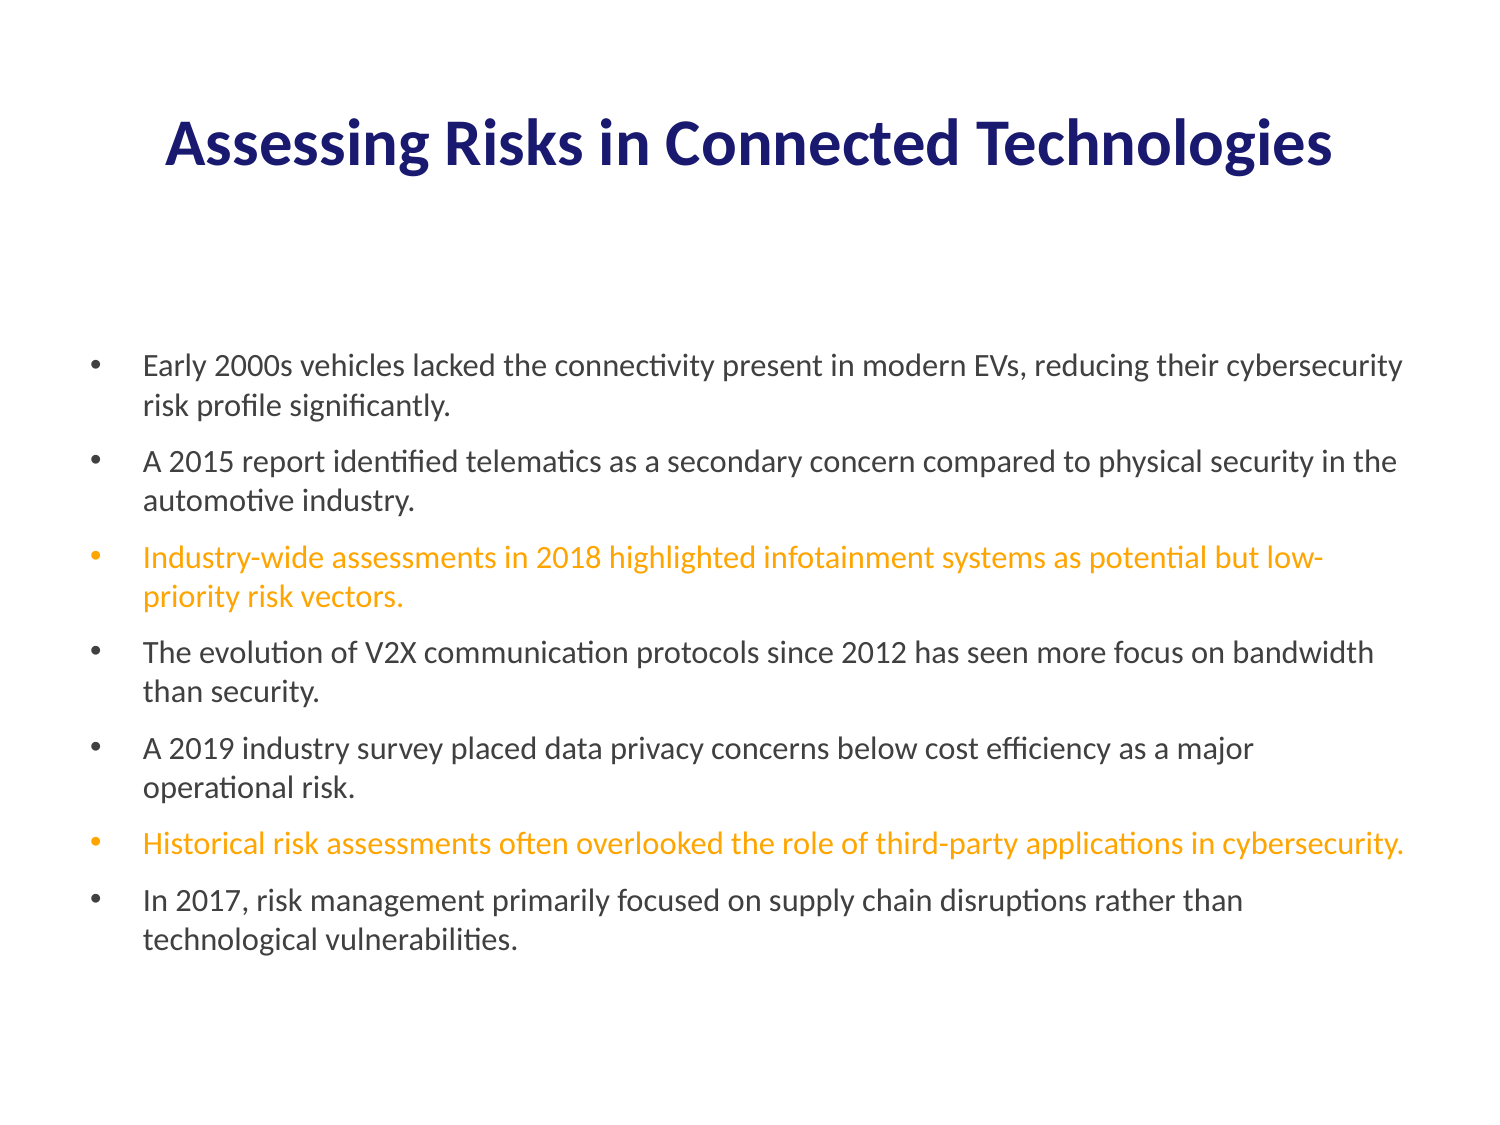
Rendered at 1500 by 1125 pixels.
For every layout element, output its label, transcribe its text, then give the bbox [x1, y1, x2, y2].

title Assessing Risks in Connected Technologies [75, 45, 1425, 233]
list Early 2000s vehicles lacked the connectivity present in modern EVs, reducing their cybersecurity risk profile significantly. A 2015 report identified telematics as a secondary concern compared to physical security in the automotive industry. Industry-wide assessments in 2018 highlighted infotainment systems as potential but low-priority risk vectors. The evolution of V2X communication protocols since 2012 has seen more focus on bandwidth than security. A 2019 industry survey placed data privacy concerns below cost efficiency as a major operational risk. Historical risk assessments often overlooked the role of third-party applications in cybersecurity. In 2017, risk management primarily focused on supply chain disruptions rather than technological vulnerabilities. [75, 260, 1425, 1004]
